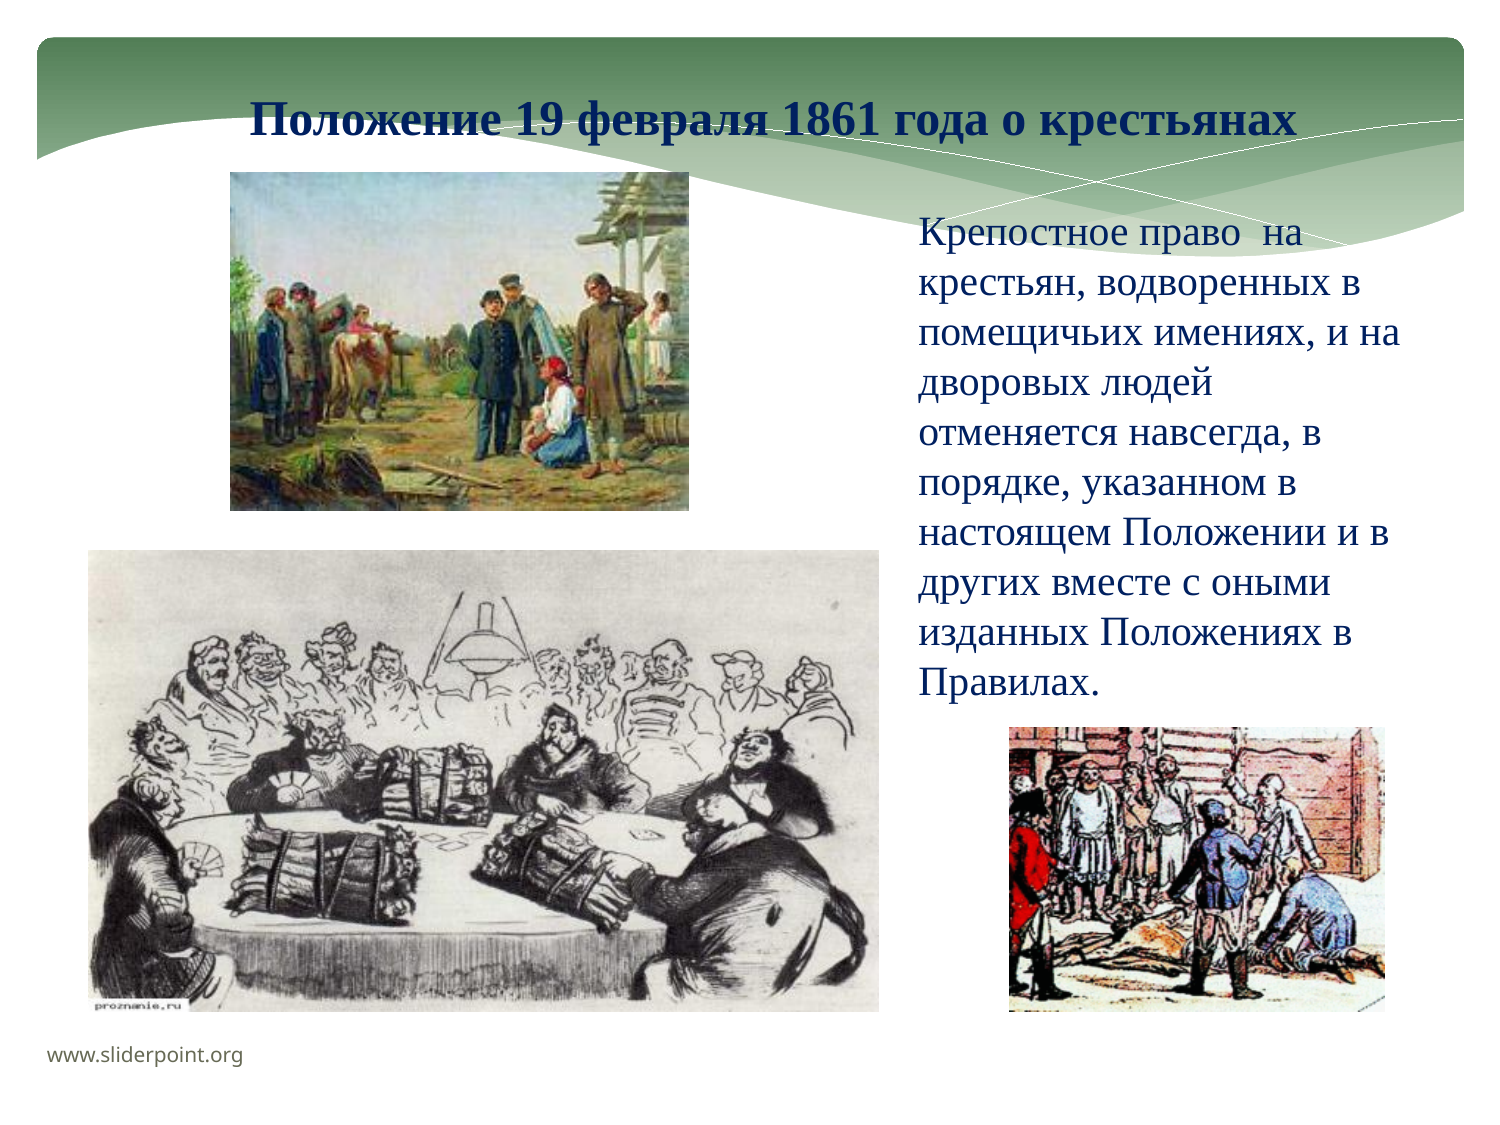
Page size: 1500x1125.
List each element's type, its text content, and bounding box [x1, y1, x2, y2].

picture [229, 172, 689, 511]
picture [1009, 727, 1385, 1012]
text_box Крепостное право на крестьян, водворенных в помещичьих имениях, и на дворовых людей отменяется навсегда, в порядке, указанном в настоящем Положении и в других вместе с оными изданных Положениях в Правилах. [903, 196, 1424, 712]
text_box Положение 19 февраля 1861 года о крестьянах [147, 78, 1400, 153]
picture [88, 550, 880, 1012]
footer www.sliderpoint.org [31, 1025, 653, 1086]
